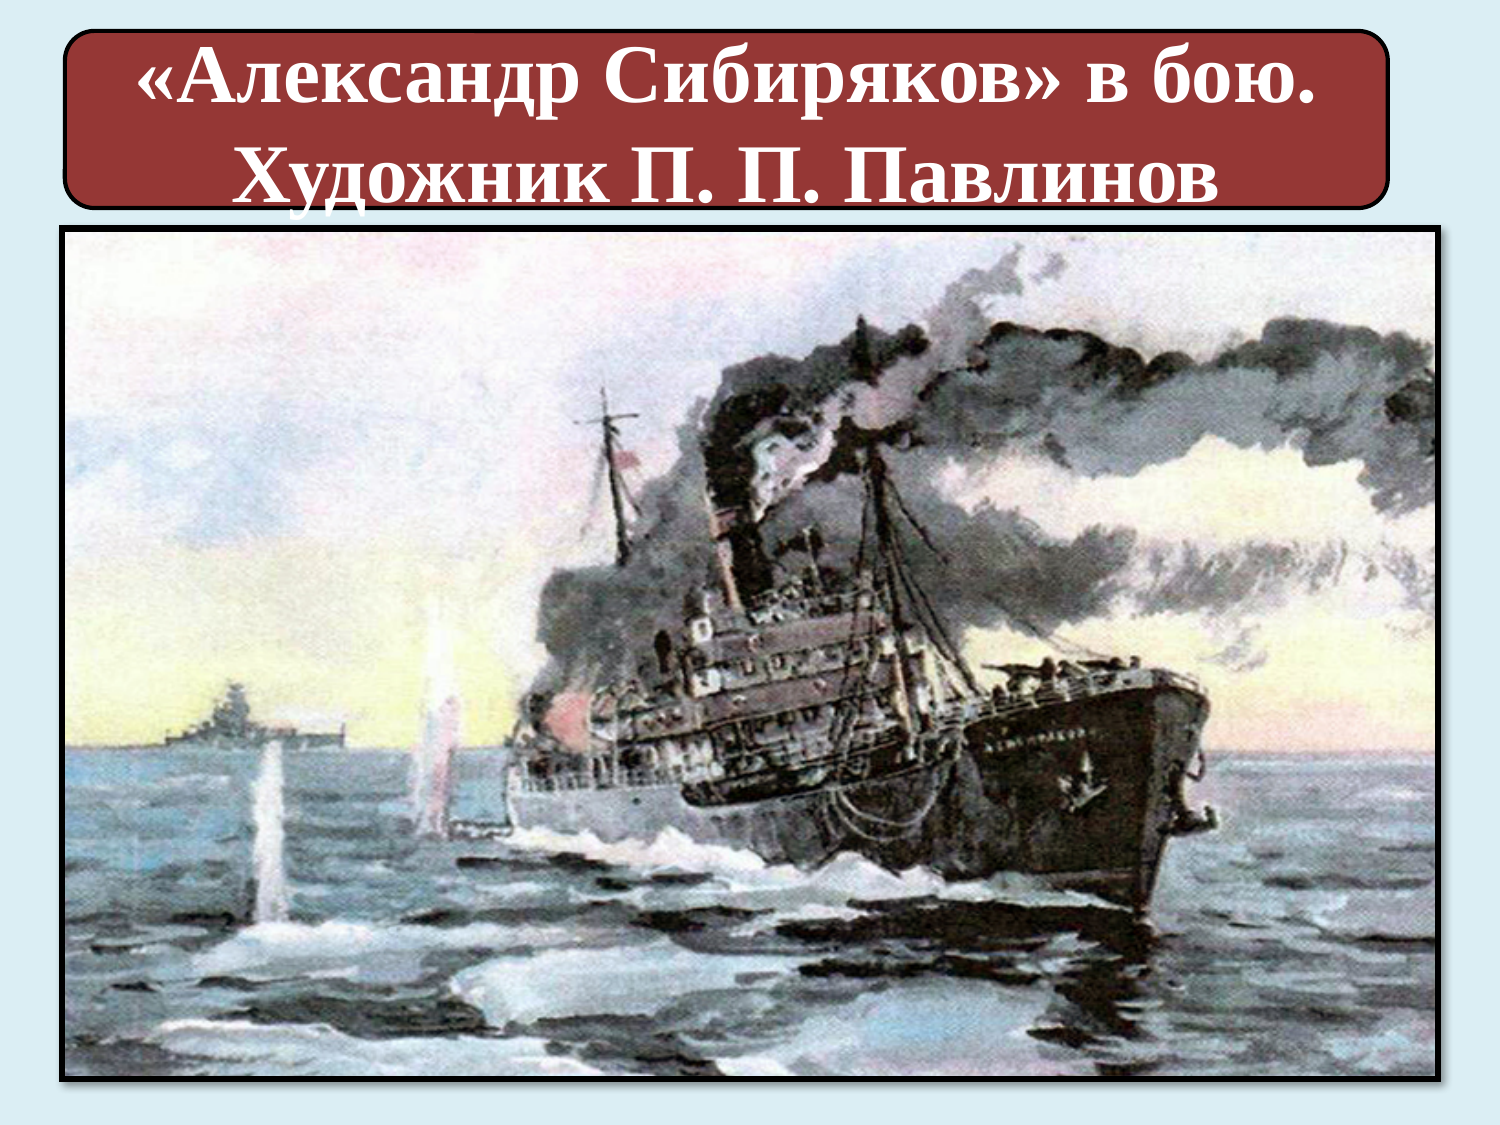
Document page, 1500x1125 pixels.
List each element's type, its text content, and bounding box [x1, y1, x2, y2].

picture [64, 231, 1436, 1077]
text_box «Александр Сибиряков» в бою. Художник П. П. Павлинов [62, 28, 1390, 211]
